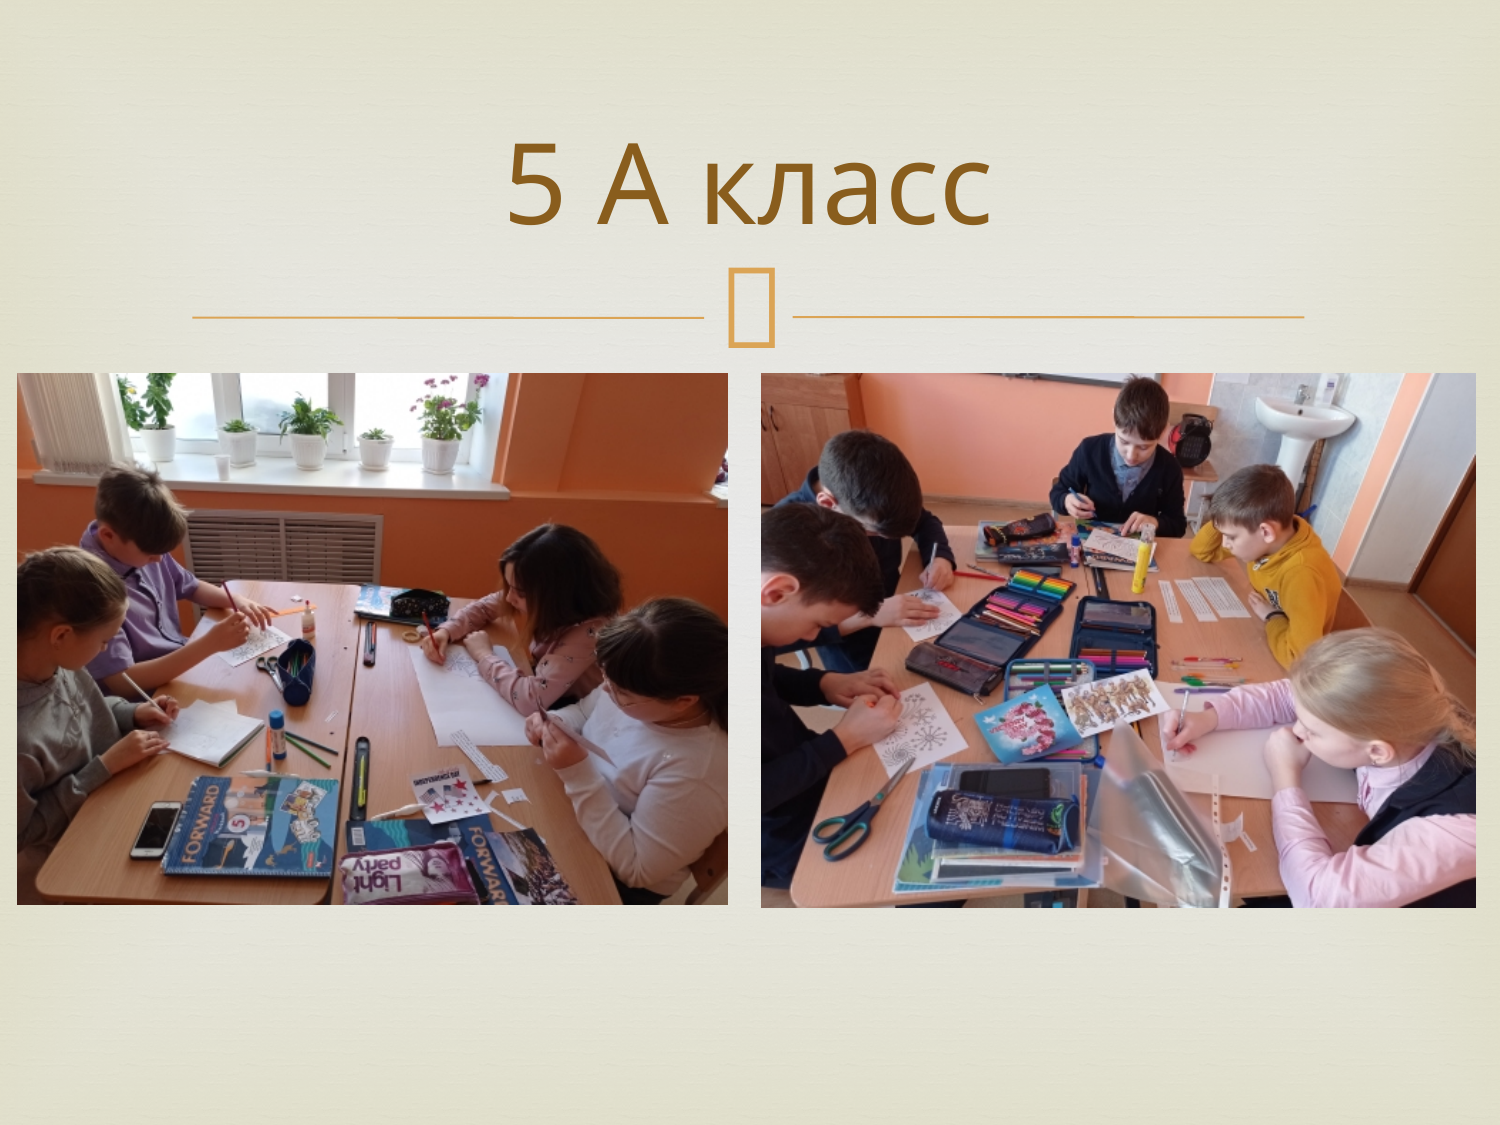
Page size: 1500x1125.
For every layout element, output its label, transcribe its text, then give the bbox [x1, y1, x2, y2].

picture [761, 372, 1477, 909]
title 5 А класс [112, 93, 1386, 267]
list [17, 372, 728, 905]
